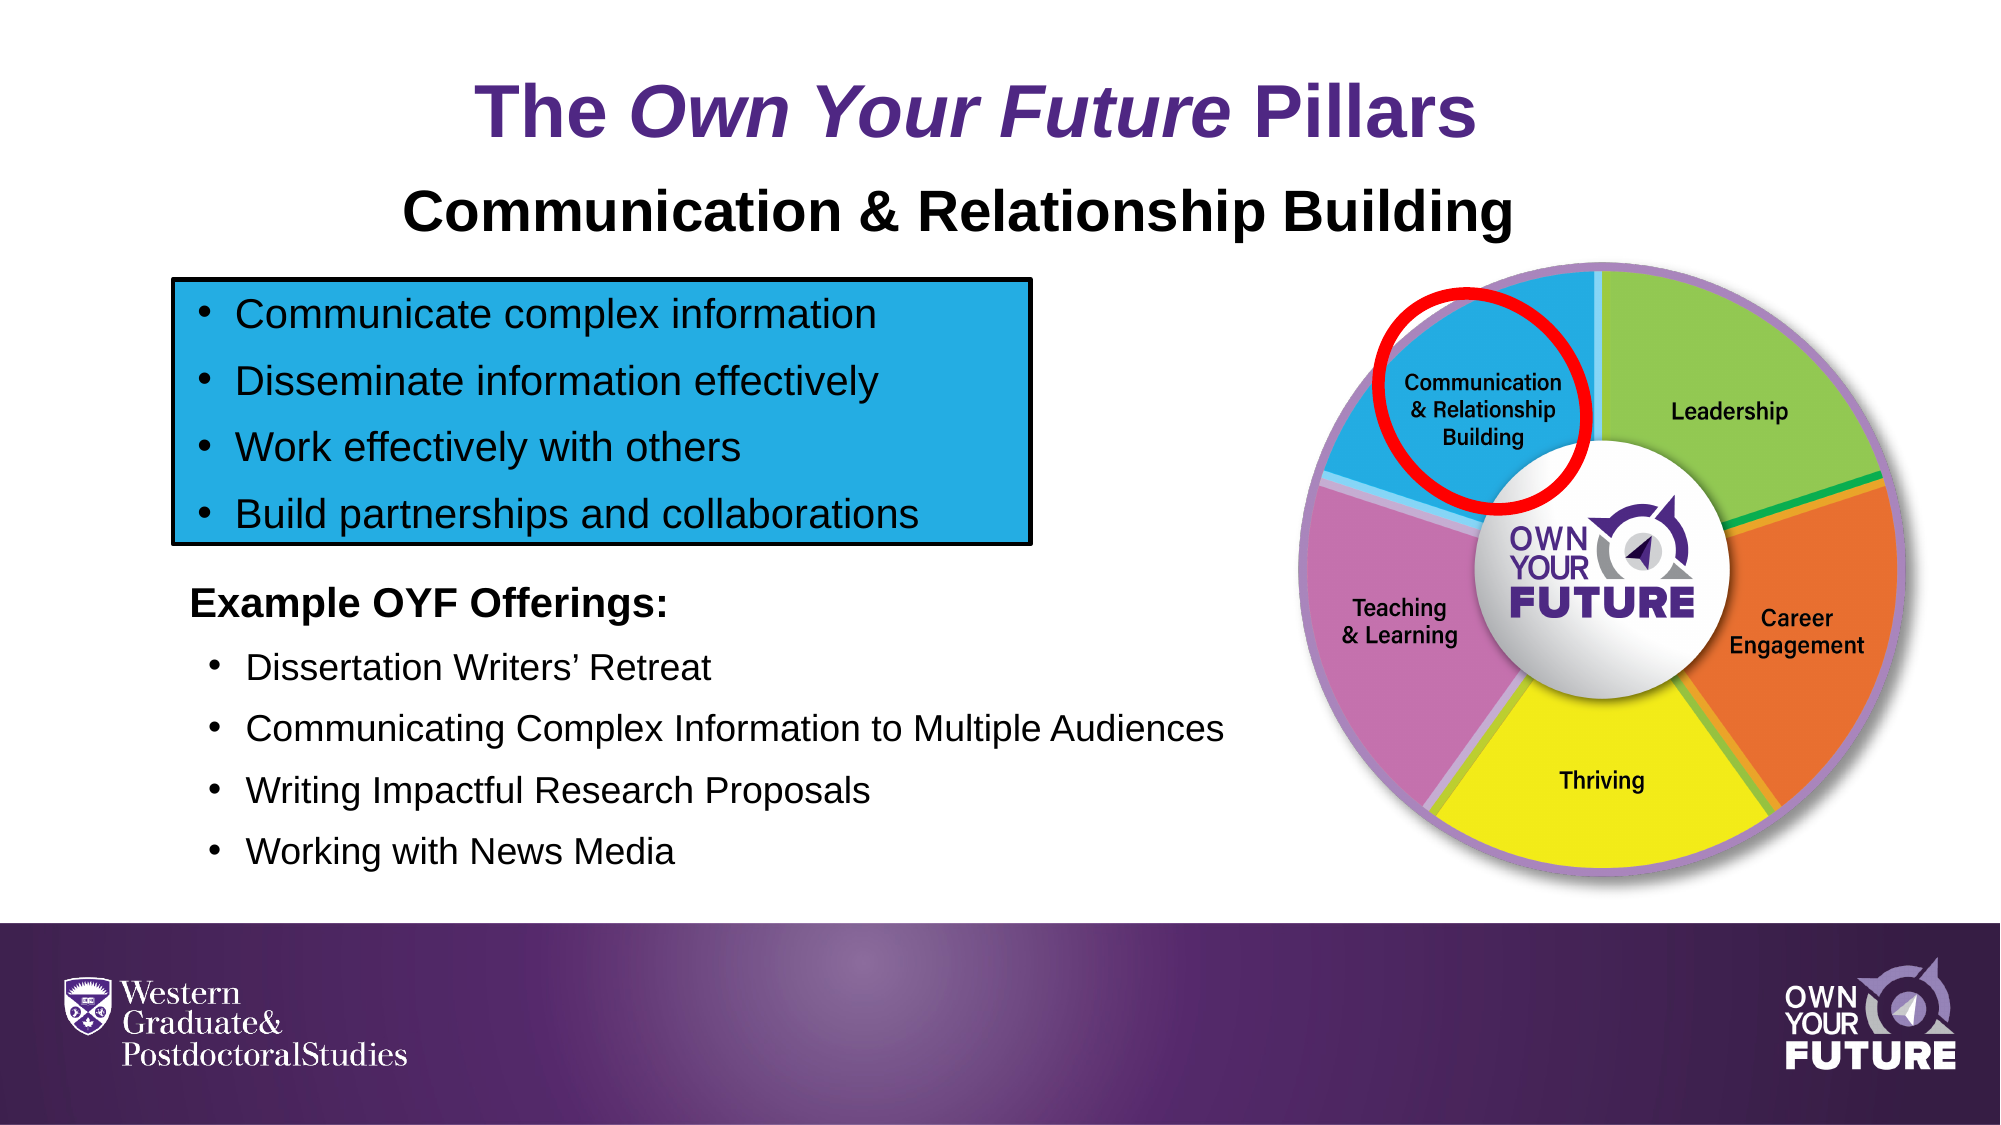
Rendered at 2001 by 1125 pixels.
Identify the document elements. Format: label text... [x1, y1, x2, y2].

text_box Communicate complex information Disseminate information effectively Work effectively with others Build partnerships and collaborations [173, 279, 1031, 544]
picture [0, 923, 2000, 1125]
text_box Example OYF Offerings: Dissertation Writers’ Retreat Communicating Complex Information to Multiple Audiences Writing Impactful Research Proposals Working with News Media [174, 568, 1275, 880]
picture [1280, 232, 1939, 905]
title The Own Your Future Pillars [137, 37, 1863, 166]
text_box Communication & Relationship Building [388, 165, 1778, 289]
